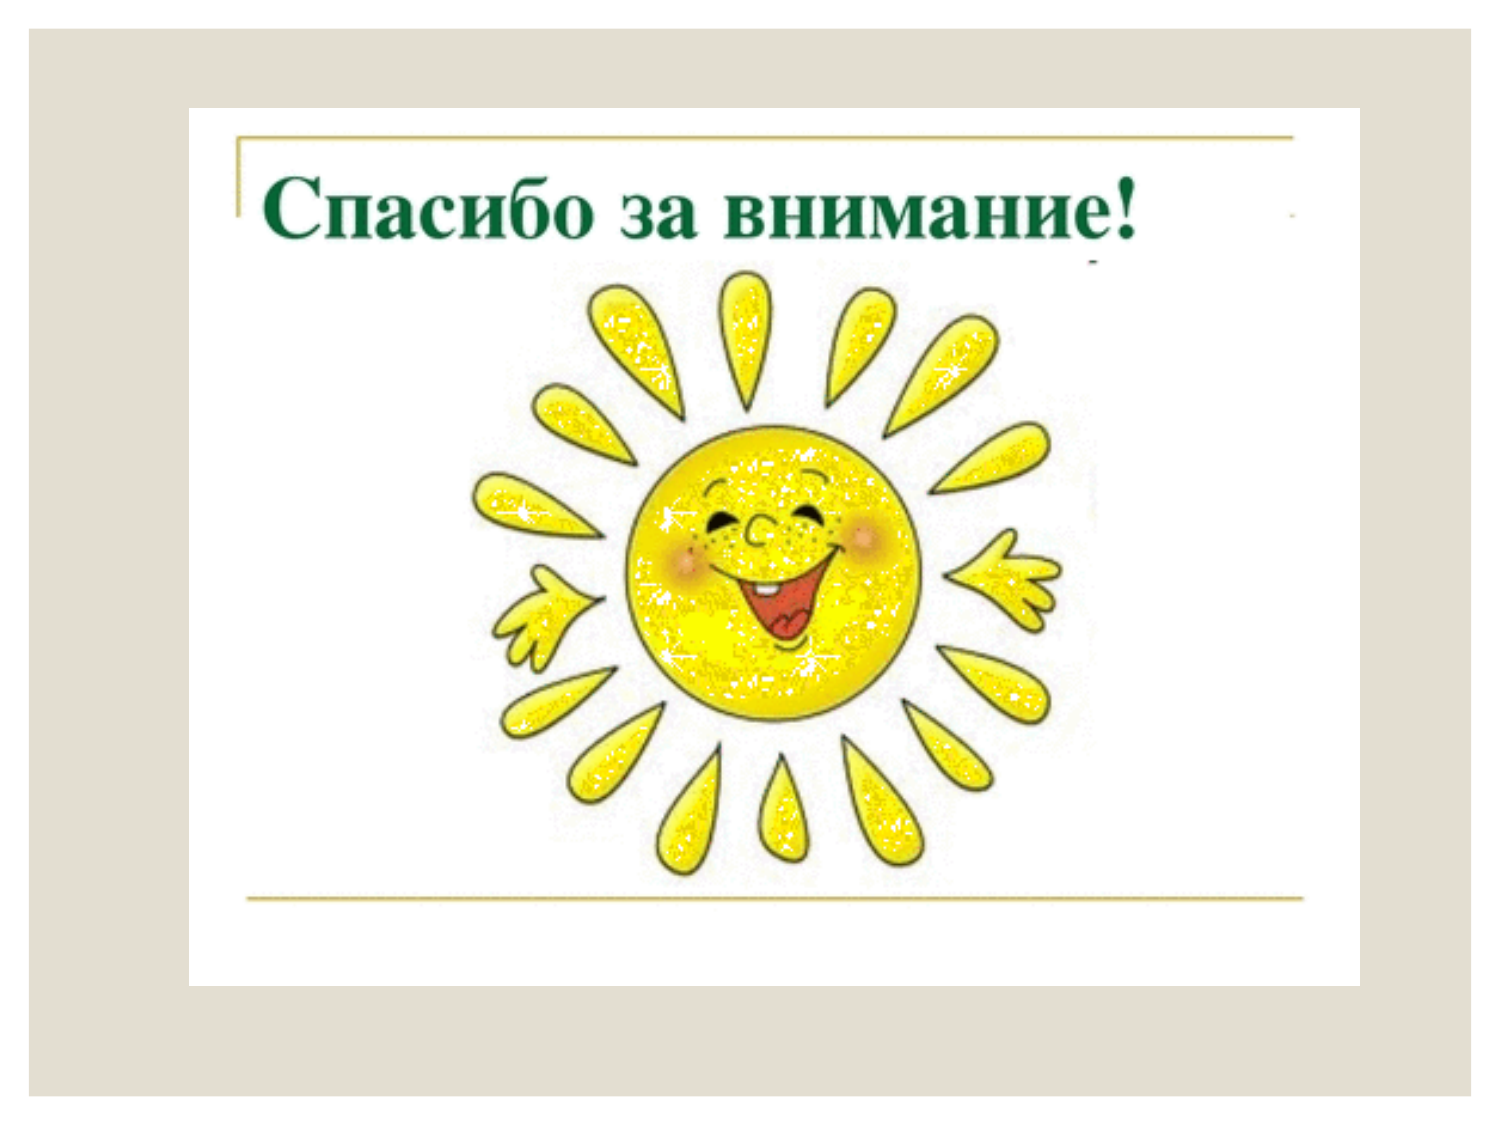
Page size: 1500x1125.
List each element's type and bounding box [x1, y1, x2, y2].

picture [189, 108, 1360, 986]
